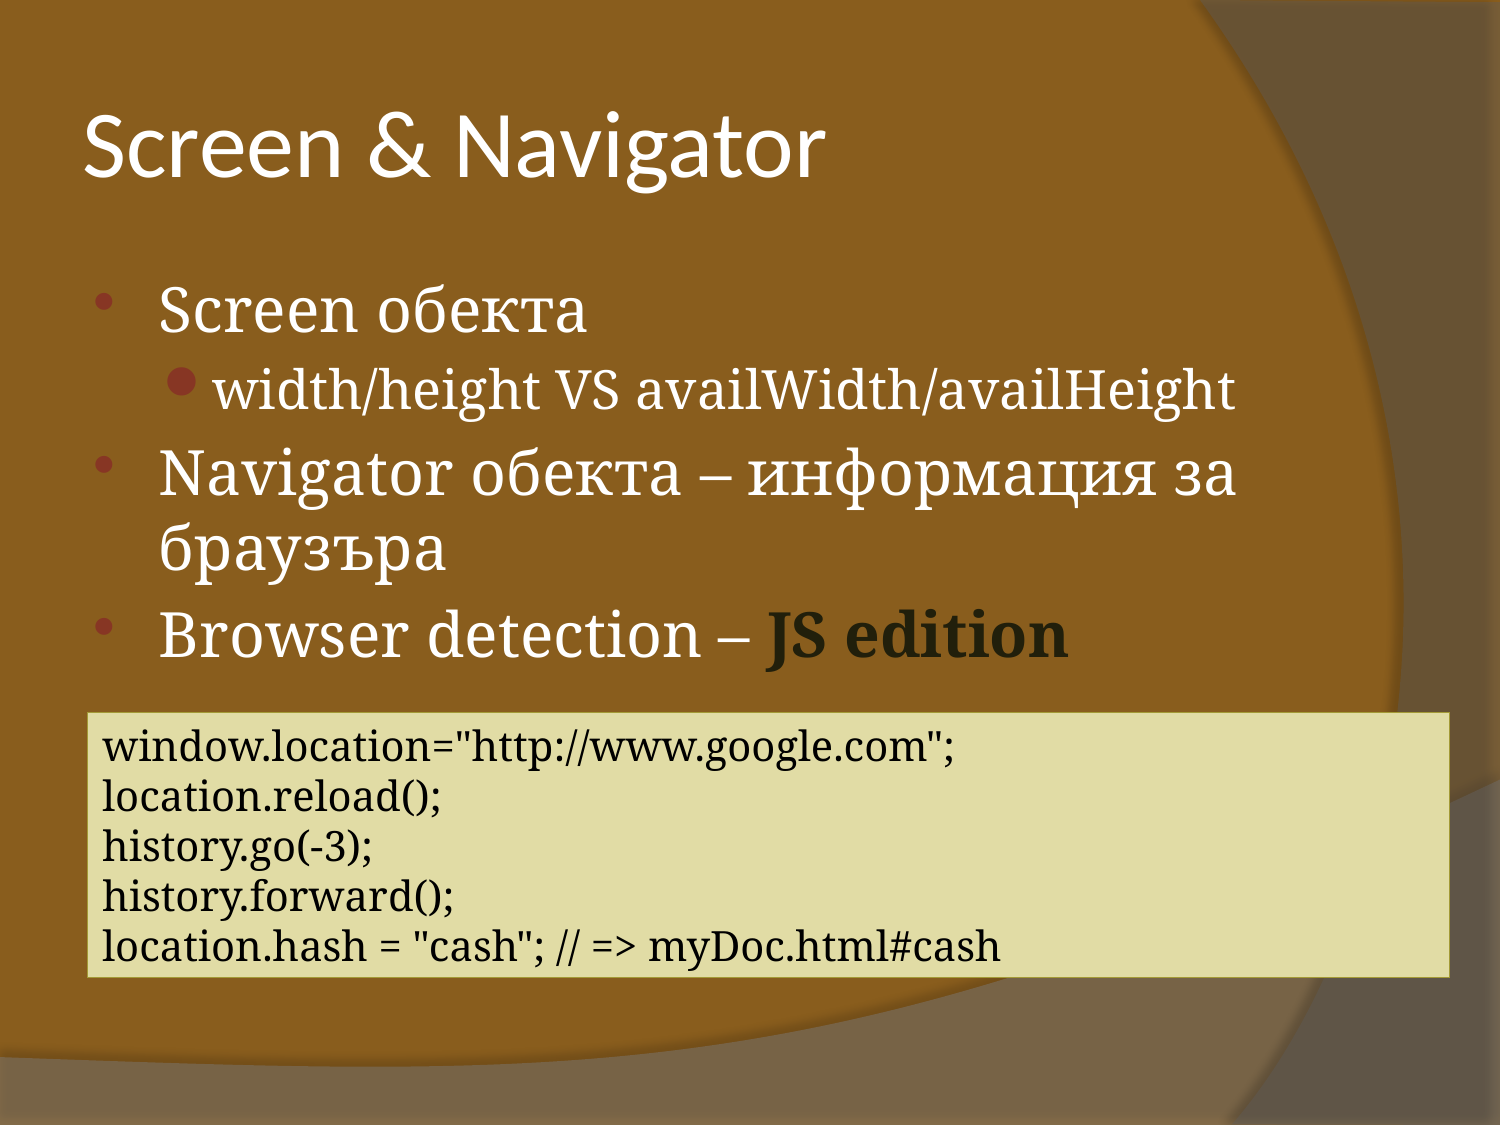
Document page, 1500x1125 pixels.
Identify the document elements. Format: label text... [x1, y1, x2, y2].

title Screen & Navigator [75, 45, 1300, 233]
list Screen обекта width/height VS availWidth/availHeight Navigator обекта – информация за браузъра Browser detection – JS edition [75, 262, 1438, 1005]
text_box window.location="http://www.google.com"; location.reload(); history.go(-3); history.forward(); location.hash = "cash"; // => myDoc.html#cash [87, 712, 1450, 978]
